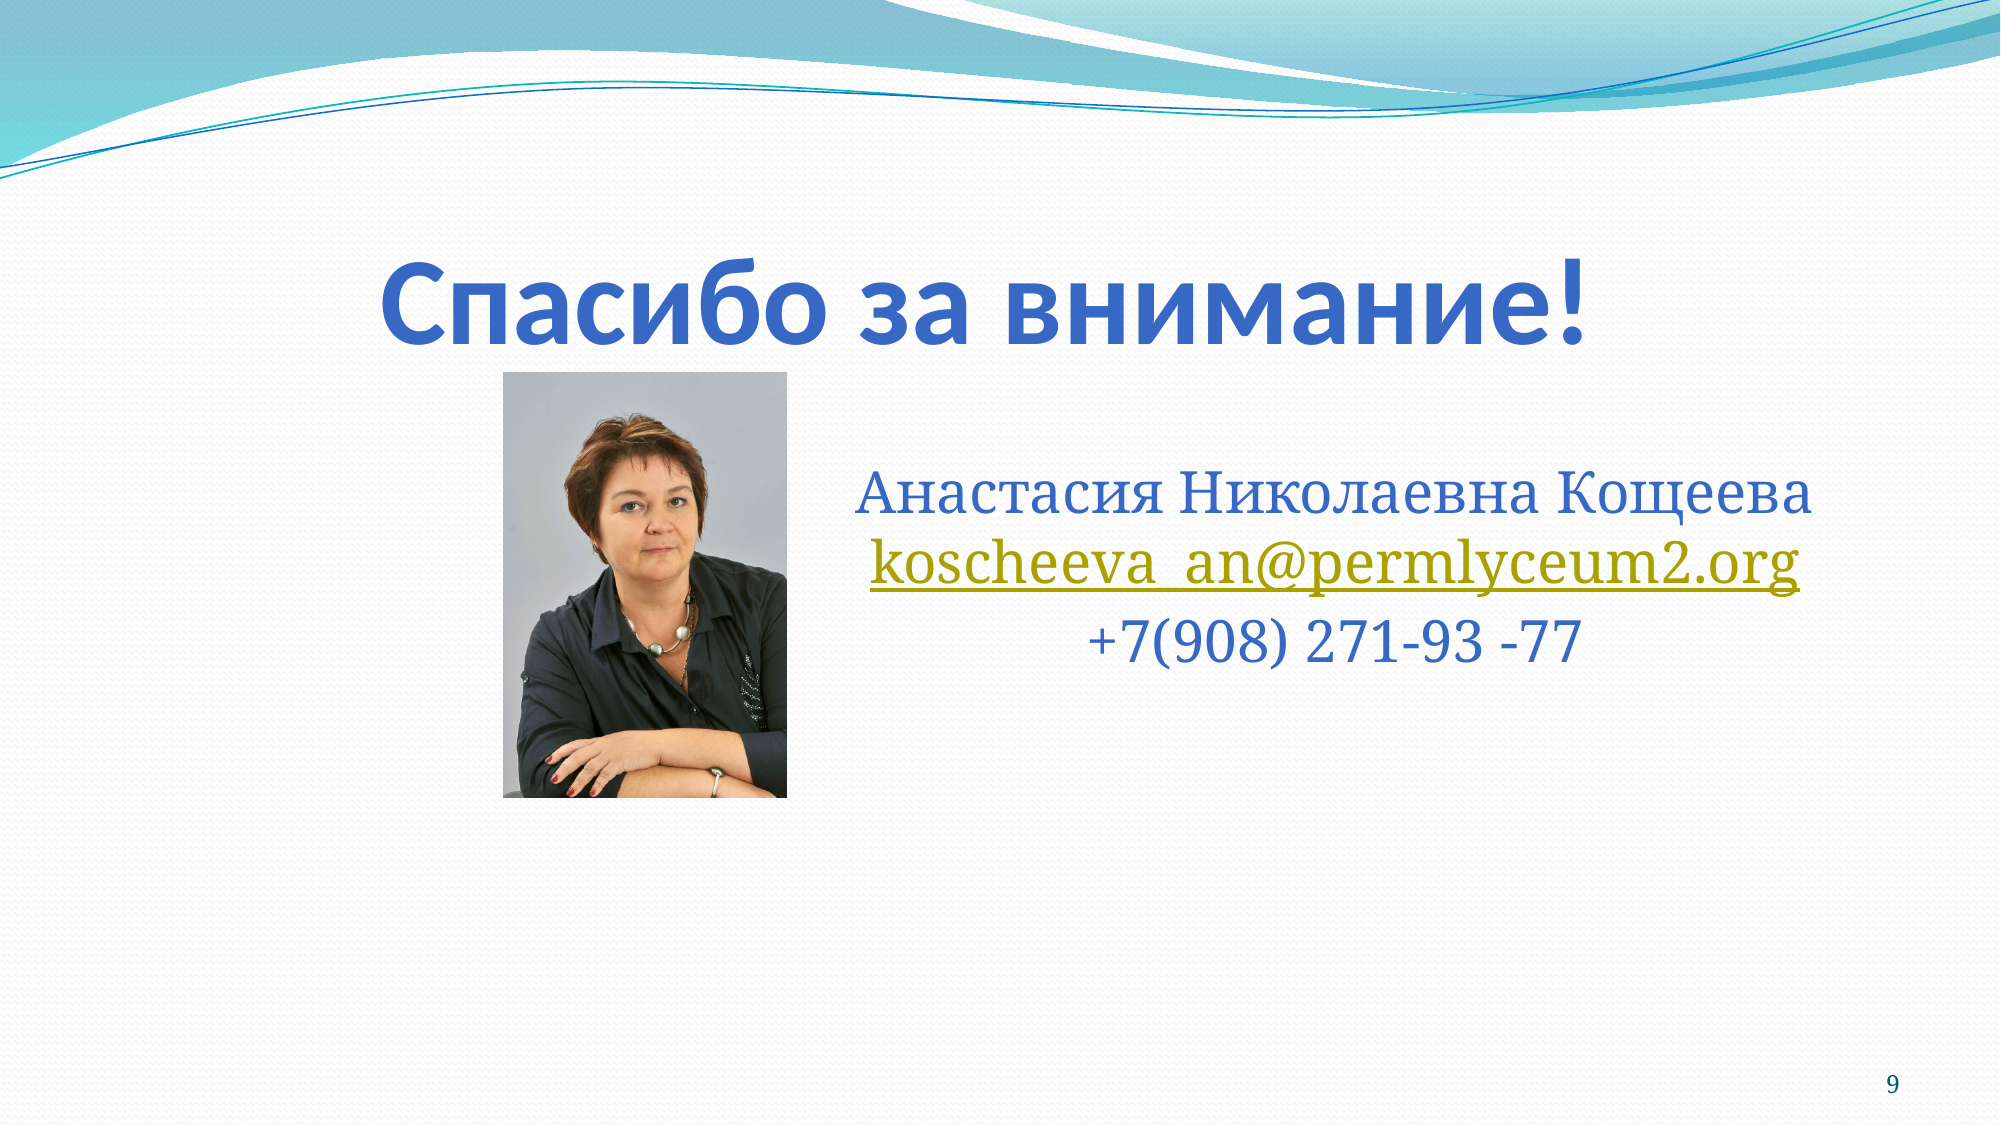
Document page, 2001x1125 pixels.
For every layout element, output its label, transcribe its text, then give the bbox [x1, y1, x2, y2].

slide_number 9 [1733, 1042, 1900, 1103]
text_box Спасибо за внимание! [149, 212, 1825, 378]
text_box Анастасия Николаевна Кощеева koscheeva_an@permlyceum2.org +7(908) 271-93 -77 [793, 447, 2000, 727]
picture [503, 372, 787, 798]
